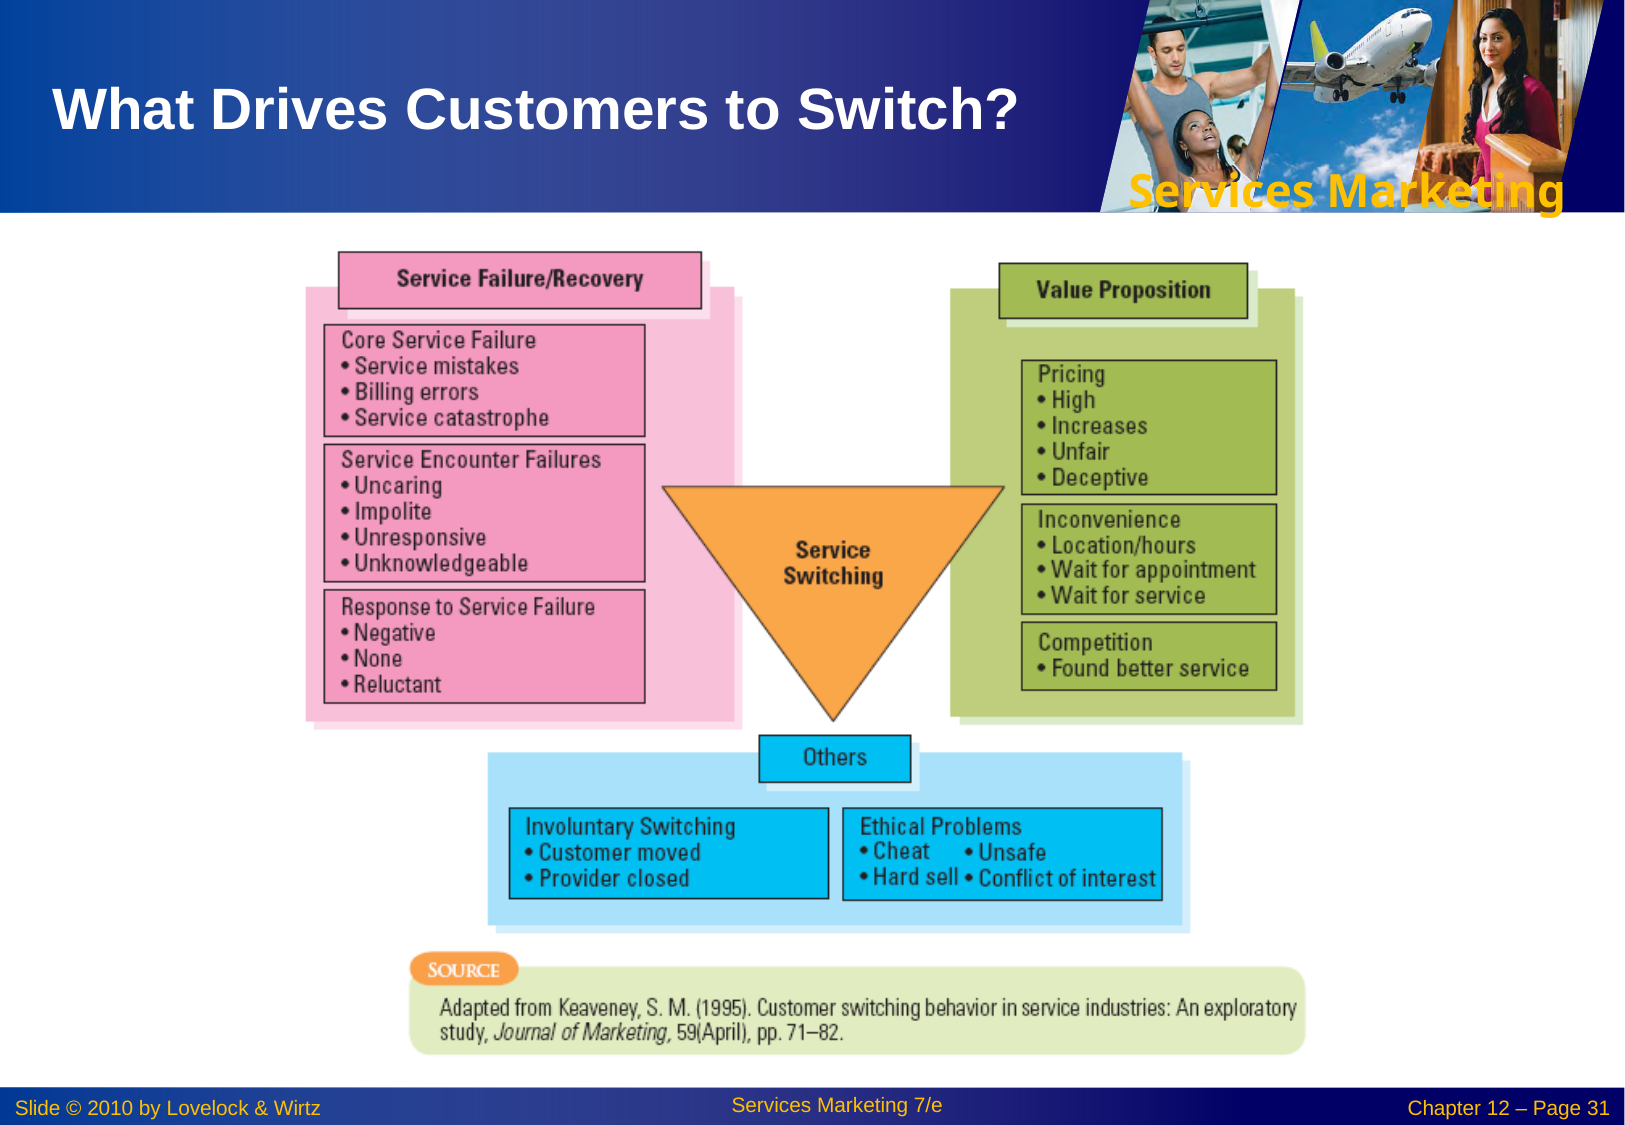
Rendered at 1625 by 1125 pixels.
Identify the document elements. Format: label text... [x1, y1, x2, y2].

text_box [286, 237, 1313, 1063]
picture [1162, 186, 1172, 192]
picture [1546, 187, 1556, 202]
title What Drives Customers to Switch? [36, 37, 1088, 176]
picture [1100, 0, 1604, 213]
